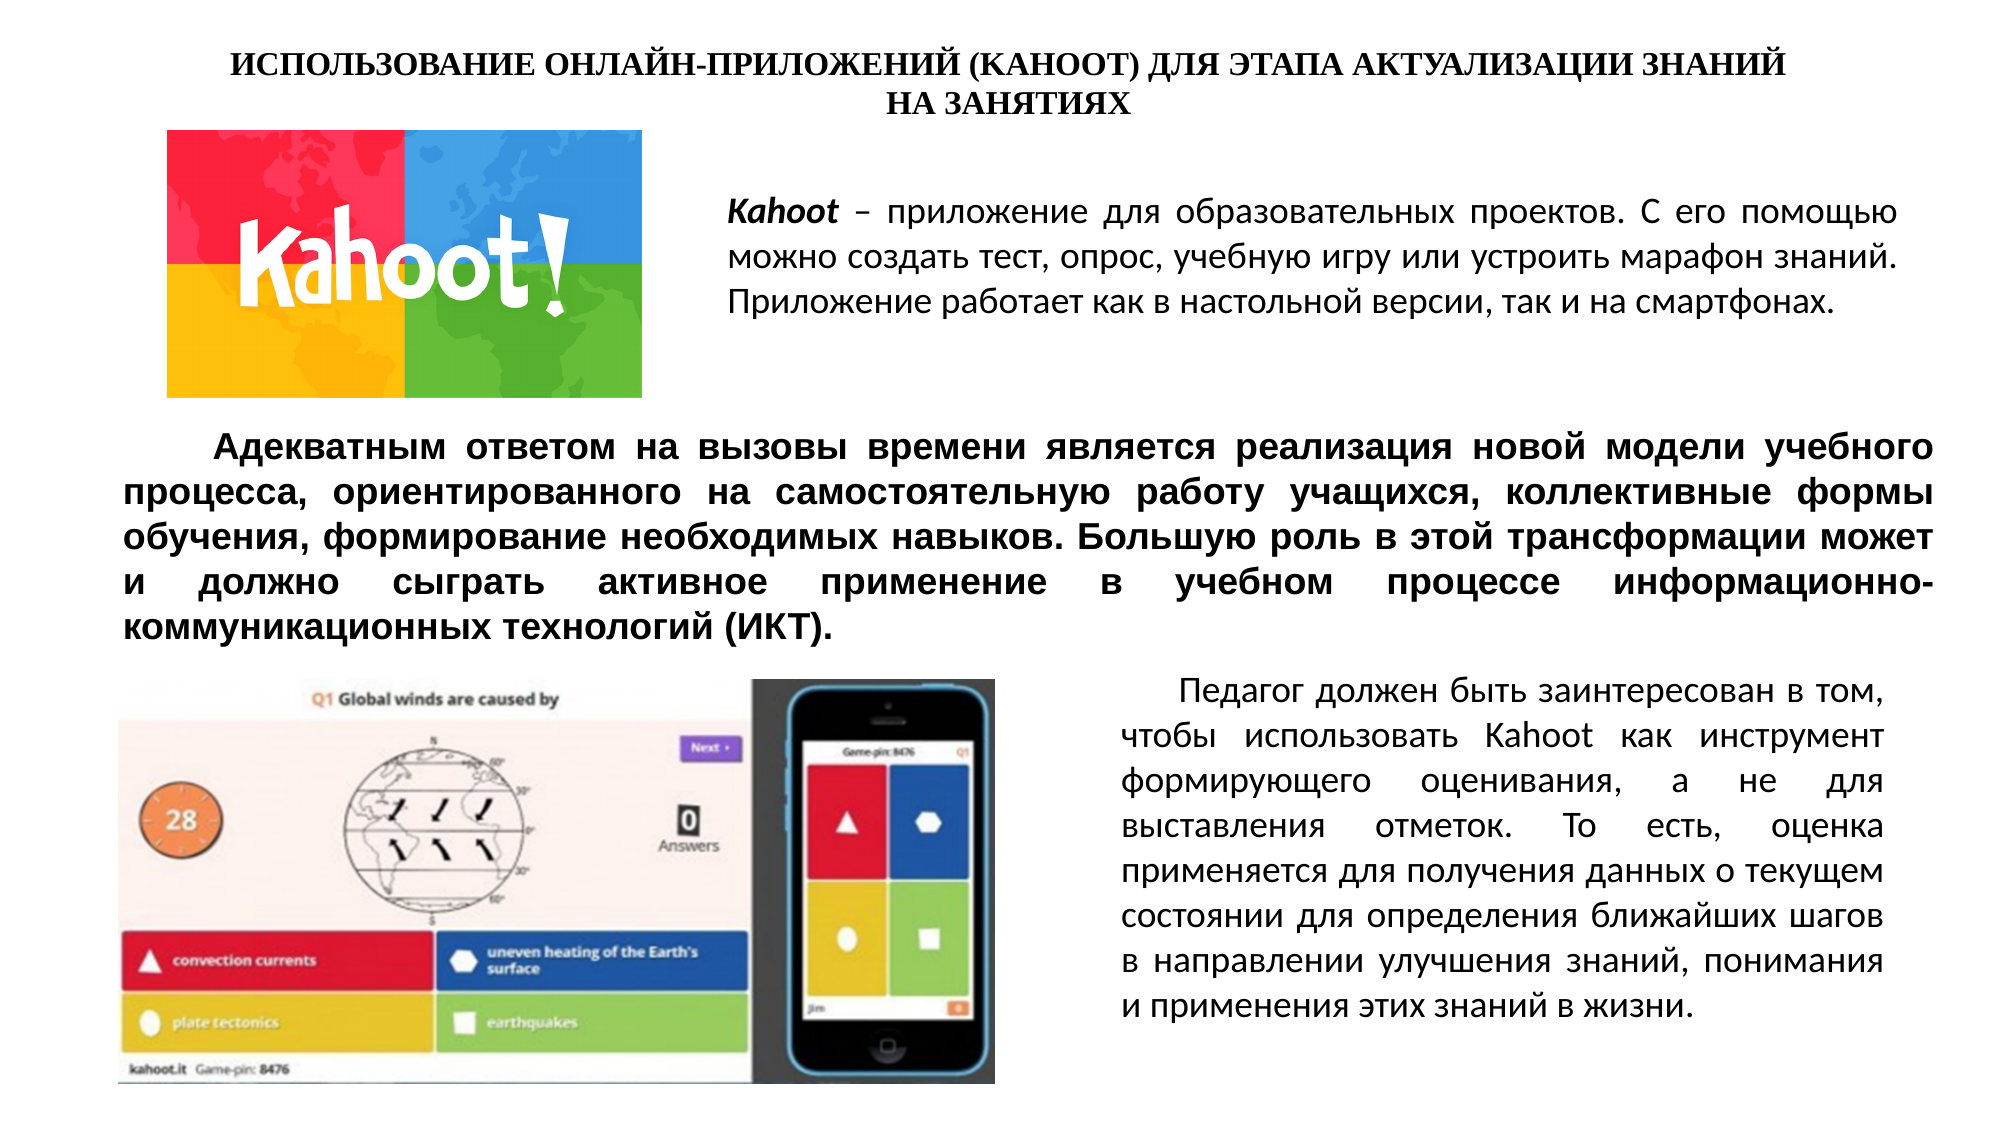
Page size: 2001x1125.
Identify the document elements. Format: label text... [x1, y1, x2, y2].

text_box Kahoot – при­ло­же­ние для обра­зо­ва­тель­ных про­ек­тов. С его помо­щью мож­но создать тест, опрос, учеб­ную игру или устро­ить мара­фон зна­ний. При­ло­же­ние рабо­та­ет как в настоль­ной вер­сии, так и на смарт­фо­нах. [712, 178, 1913, 329]
text_box ИСПОЛЬЗОВАНИЕ ОНЛАЙН-ПРИЛОЖЕНИЙ (KAHOOT) ДЛЯ ЭТАПА АКТУАЛИЗАЦИИ ЗНАНИЙ НА ЗАНЯТИЯХ [118, 34, 1900, 129]
picture [167, 130, 642, 398]
picture [118, 679, 995, 1084]
text_box Педагог должен быть заинтересован в том, чтобы использовать Kahoot как инструмент формирующего оценивания, а не для выставления отметок. То есть, оценка применяется для получения данных о текущем состоянии для определения ближайших шагов в направлении улучшения знаний, понимания и применения этих знаний в жизни. [1106, 657, 1900, 1032]
text_box Адекватным ответом на вызовы времени является реализация новой модели учебного процесса, ориентированного на самостоятельную работу учащихся, коллективные формы обучения, формирование необходимых навыков. Большую роль в этой трансформации может и должно сыграть активное применение в учебном процессе информационно-коммуникационных технологий (ИКТ). [108, 414, 1950, 655]
